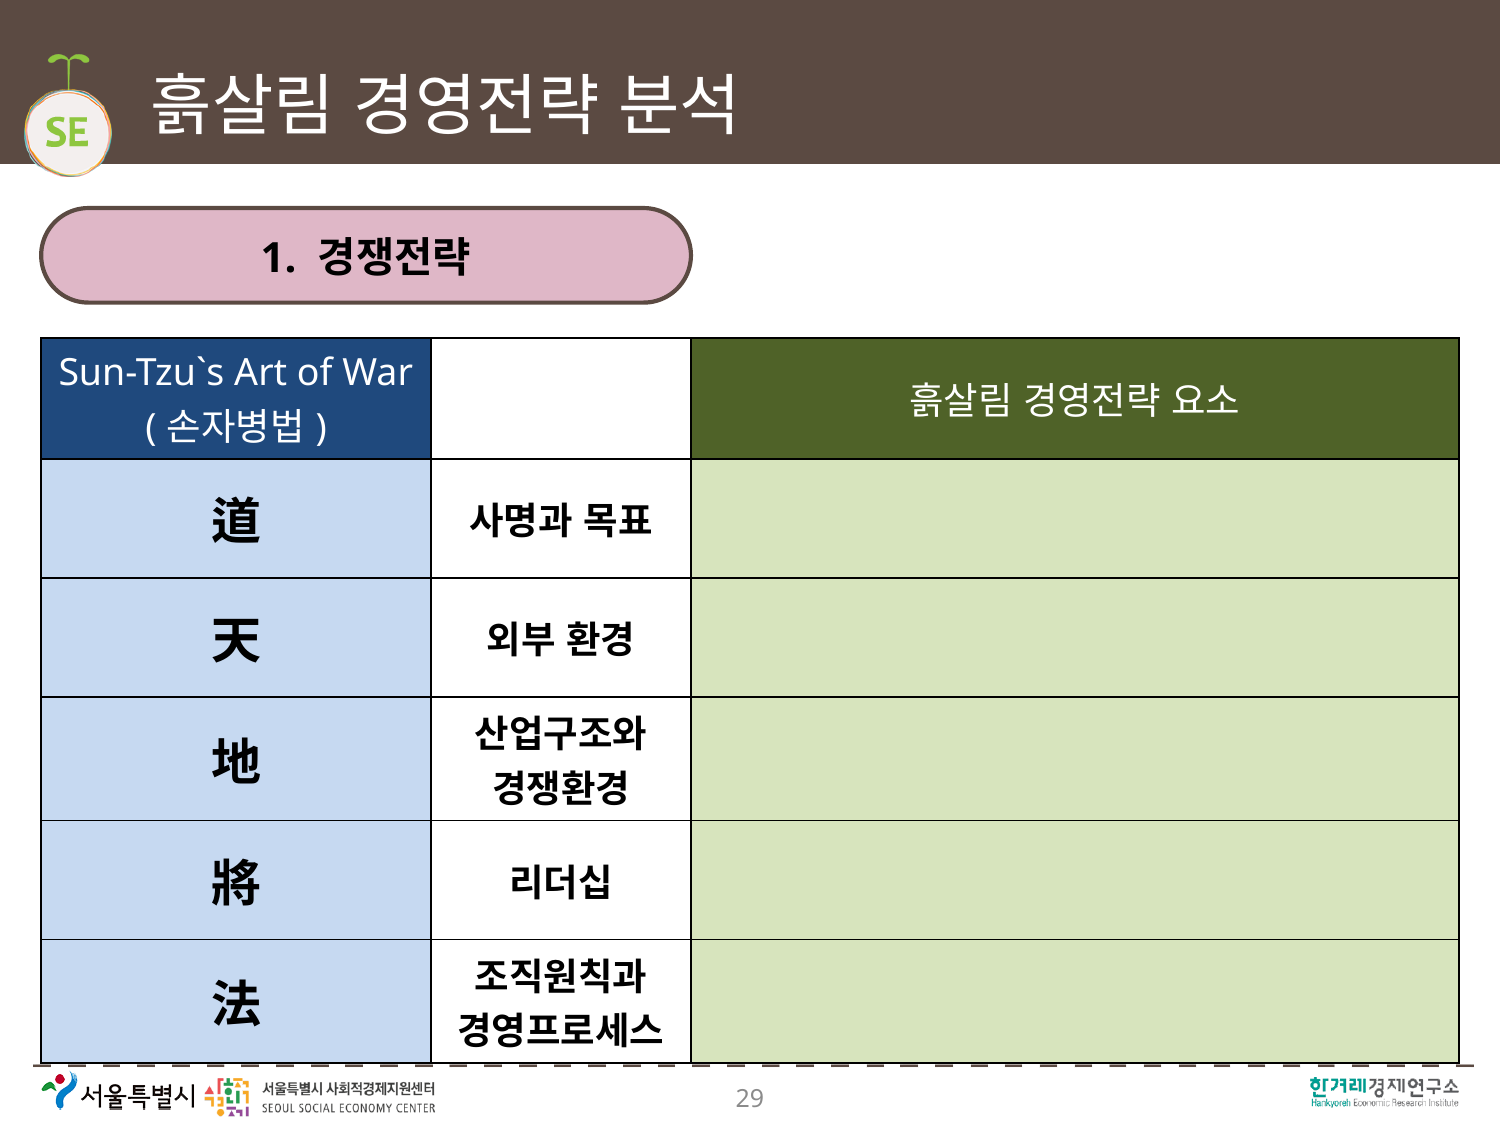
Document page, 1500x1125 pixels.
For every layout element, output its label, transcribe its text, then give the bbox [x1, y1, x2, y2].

table_cell 외부 환경 [432, 579, 690, 696]
table_cell [692, 698, 1458, 820]
table_cell 道 [42, 460, 430, 577]
slide_number 29 [696, 1069, 804, 1125]
table_header Sun-Tzu`s Art of War (손자병법) [42, 339, 430, 458]
table_cell 조직원칙과 경영프로세스 [432, 940, 690, 1062]
table_header 흙살림 경영전략 요소 [692, 339, 1458, 458]
table_cell 將 [42, 821, 430, 939]
table_header [432, 339, 690, 458]
table_cell 天 [42, 579, 430, 696]
table_cell 法 [42, 940, 430, 1062]
text_box 1. 경쟁전략 [39, 205, 694, 305]
table_cell 산업구조와 경쟁환경 [432, 698, 690, 820]
table_cell [692, 940, 1458, 1062]
table_cell [692, 821, 1458, 939]
table_cell 地 [42, 698, 430, 820]
table_cell [692, 579, 1458, 696]
table_cell [692, 460, 1458, 577]
title 흙살림 경영전략 분석 [135, 45, 1463, 161]
table_cell 사명과 목표 [432, 460, 690, 577]
picture [0, 0, 1500, 1125]
table_cell 리더십 [432, 821, 690, 939]
